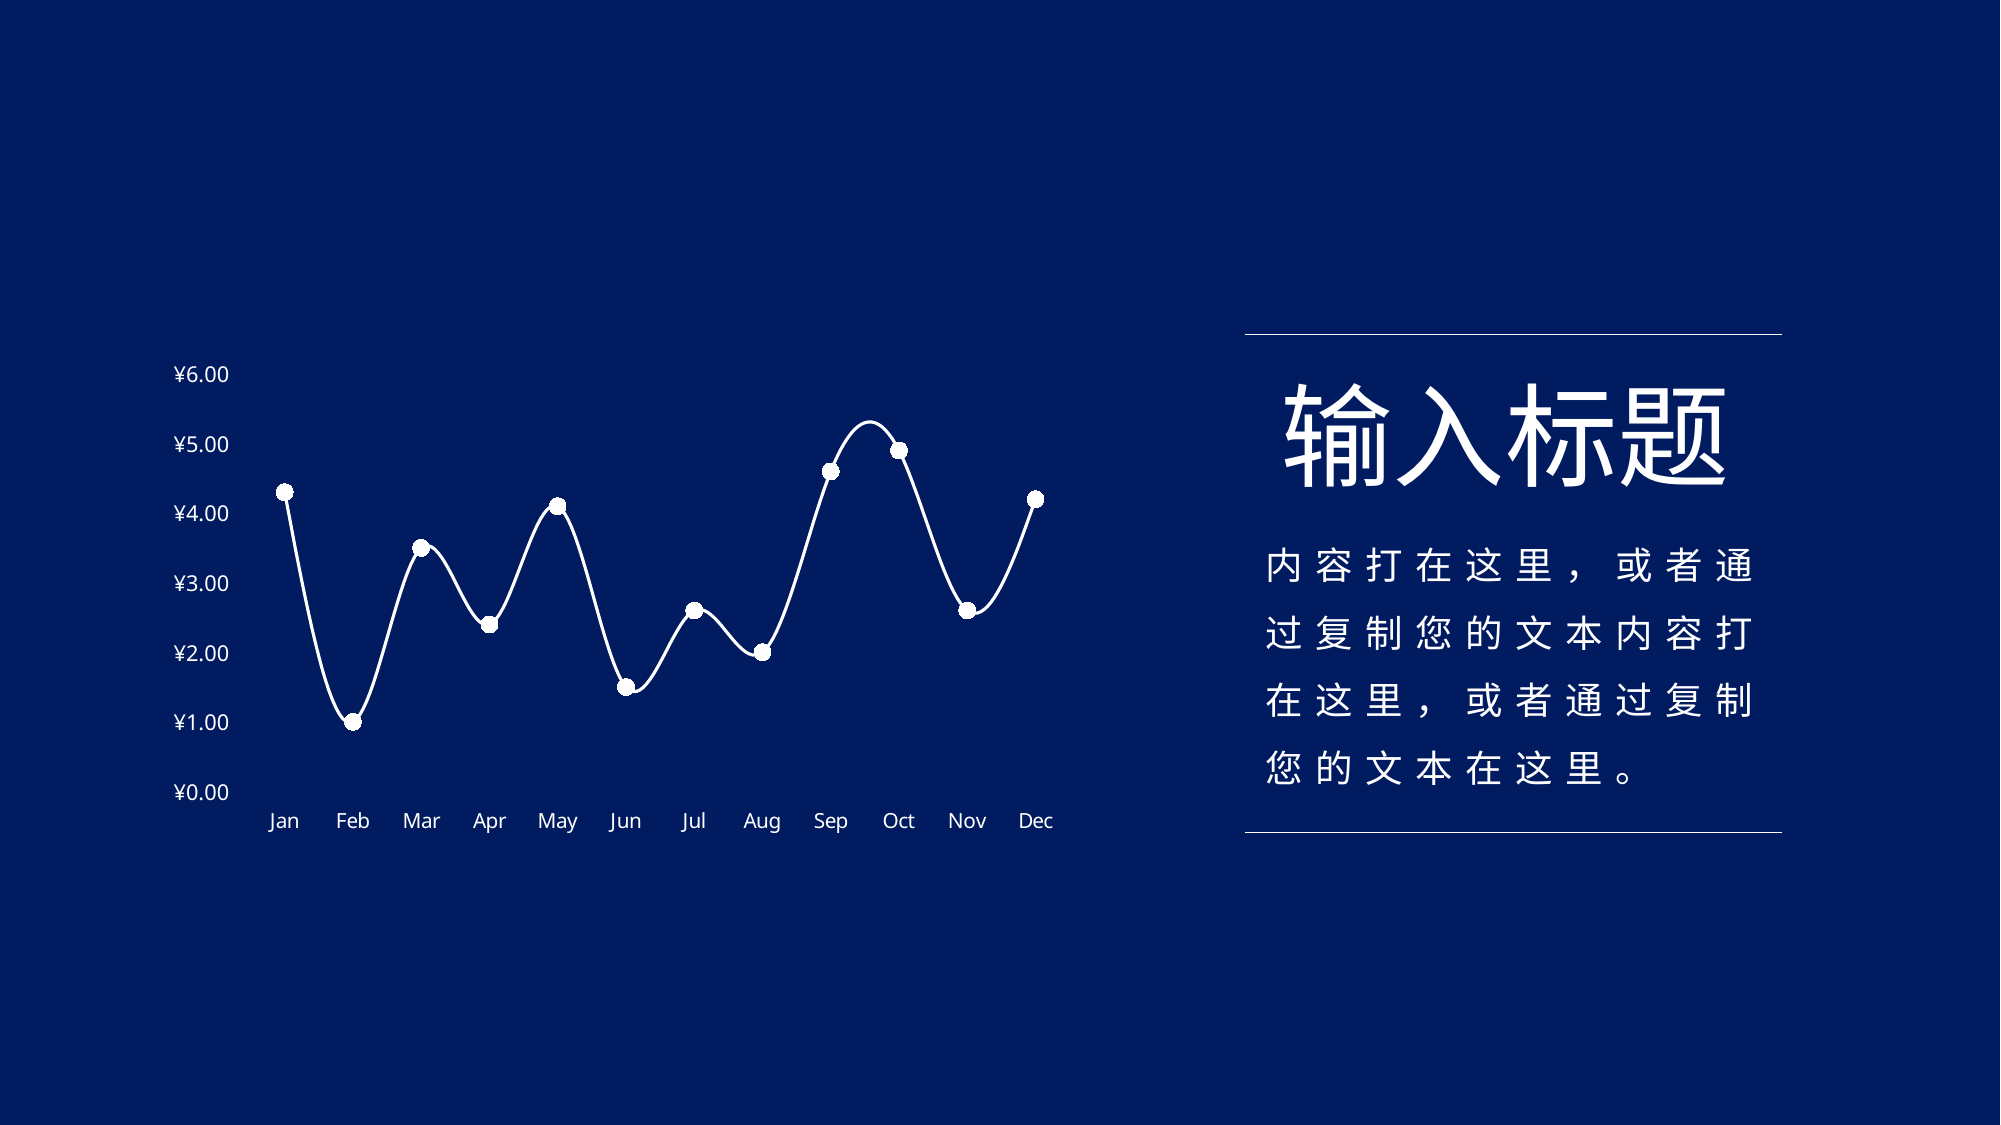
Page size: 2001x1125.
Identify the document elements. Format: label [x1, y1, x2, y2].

text_box [173, 262, 1827, 863]
